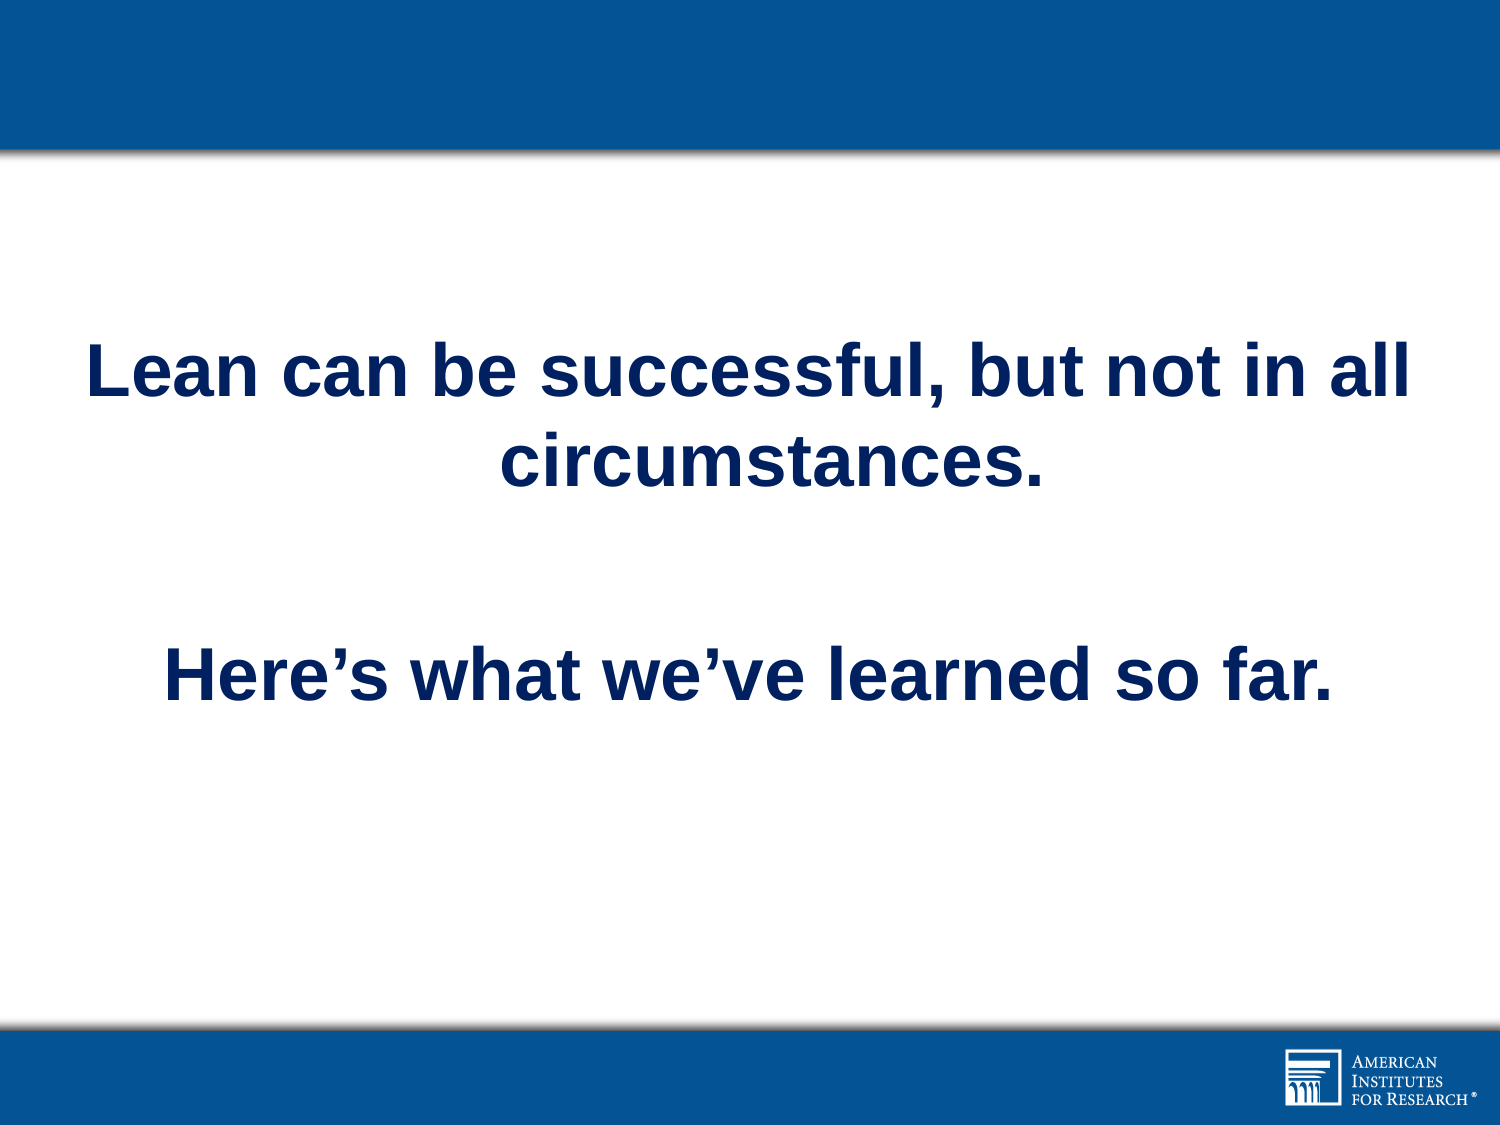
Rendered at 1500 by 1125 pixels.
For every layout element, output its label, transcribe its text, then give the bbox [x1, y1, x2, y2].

list Lean can be successful, but not in all circumstances. Here’s what we’ve learned so far. [61, 207, 1438, 973]
picture [0, 0, 1500, 1125]
